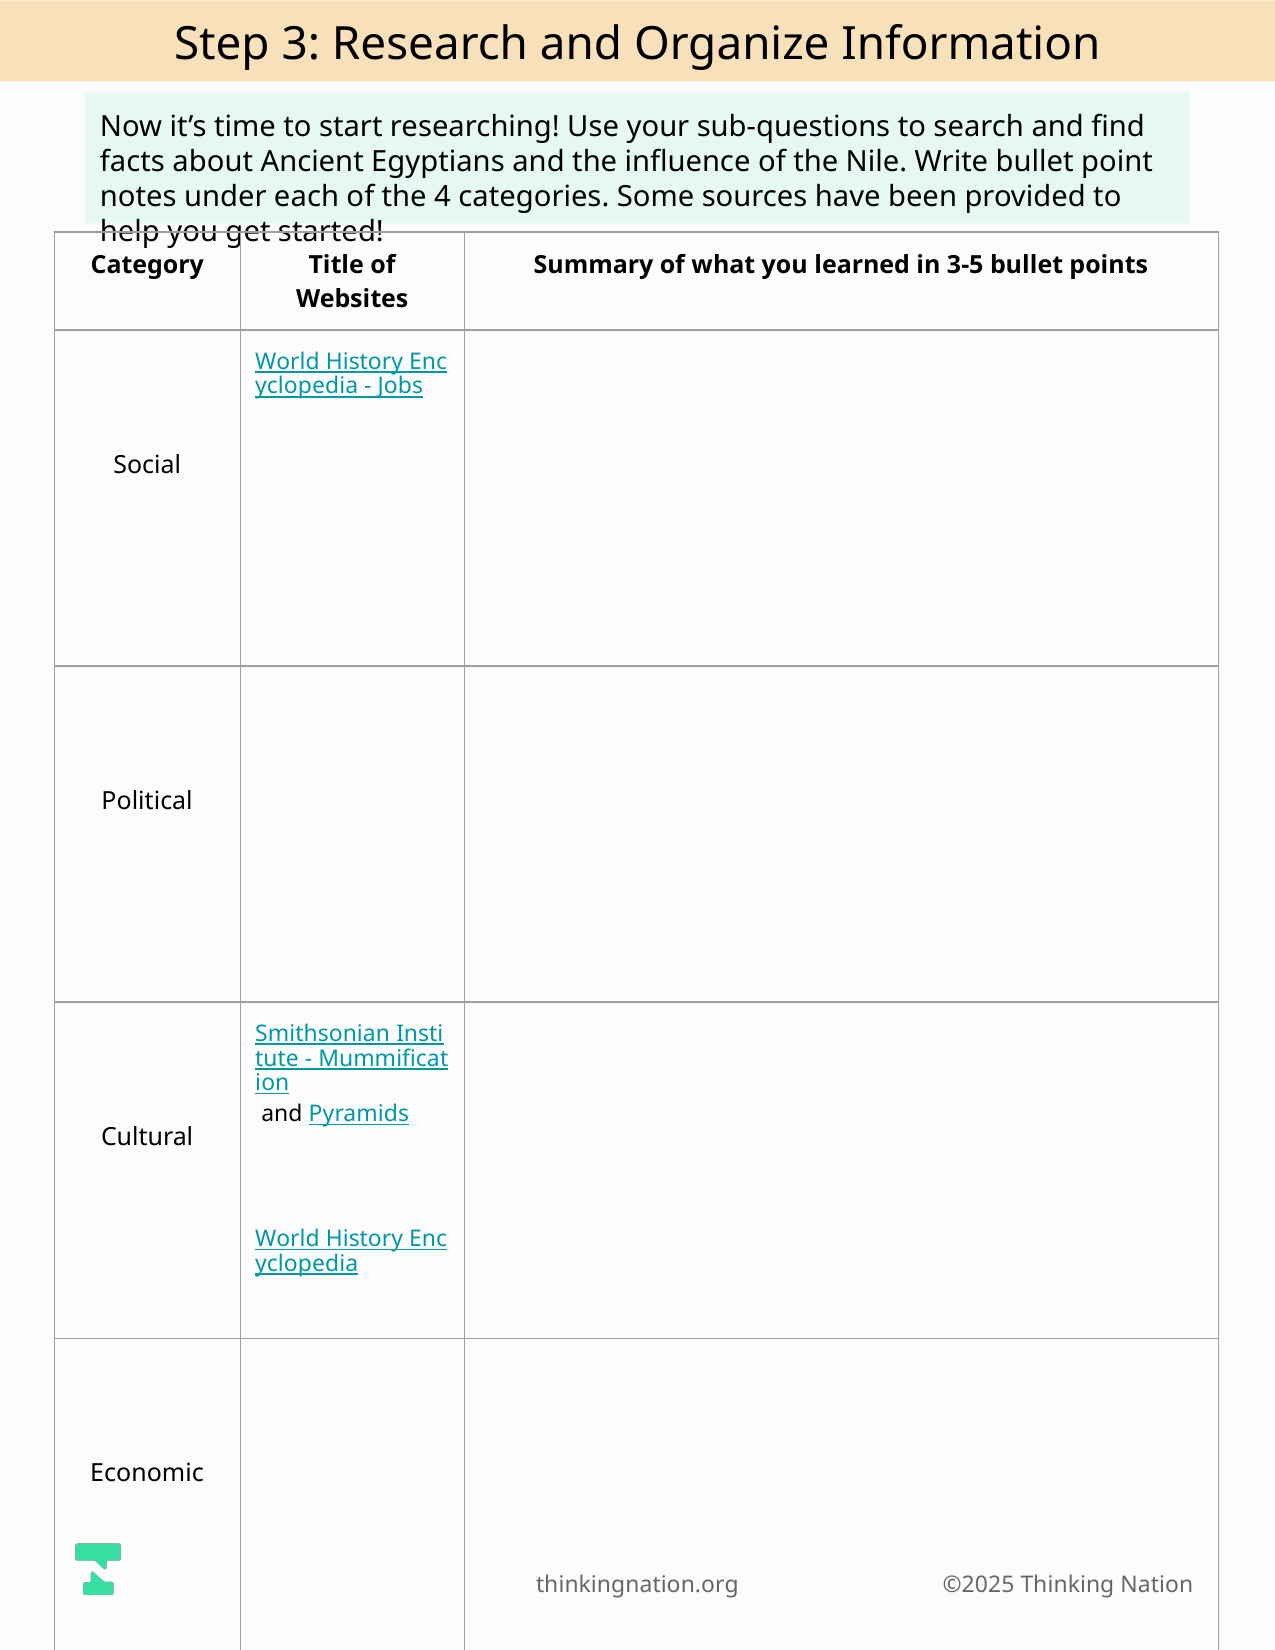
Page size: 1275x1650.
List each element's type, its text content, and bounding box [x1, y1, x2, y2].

table_cell [465, 331, 1218, 665]
text_box Step 3: Research and Organize Information [0, 0, 1275, 82]
table_cell Economic [55, 1339, 240, 1650]
table_cell [241, 667, 464, 1001]
table_cell [465, 667, 1218, 1001]
table_cell World History Encyclopedia - Jobs [241, 331, 464, 665]
table_cell Political [55, 667, 240, 1001]
text_box ©2025 Thinking Nation [907, 1553, 1210, 1605]
table_cell Cultural [55, 1003, 240, 1338]
table_cell [465, 1339, 1218, 1650]
picture [62, 1533, 134, 1605]
table_cell [465, 1003, 1218, 1338]
table_cell [241, 1339, 464, 1650]
table_header Summary of what you learned in 3-5 bullet points [465, 233, 1218, 329]
table_header Title of Websites [241, 233, 464, 329]
table_cell Social [55, 331, 240, 665]
table_cell Smithsonian Institute - Mummification and Pyramids World History Encyclopedia [241, 1003, 464, 1338]
text_box thinkingnation.org [486, 1553, 789, 1605]
text_box Now it’s time to start researching! Use your sub-questions to search and find facts about Ancient Egyptians and the influence of the Nile. Write bullet point notes under each of the 4 categories. Some sources have been provided to help you get started! [85, 92, 1190, 224]
table_header Category [55, 233, 240, 329]
